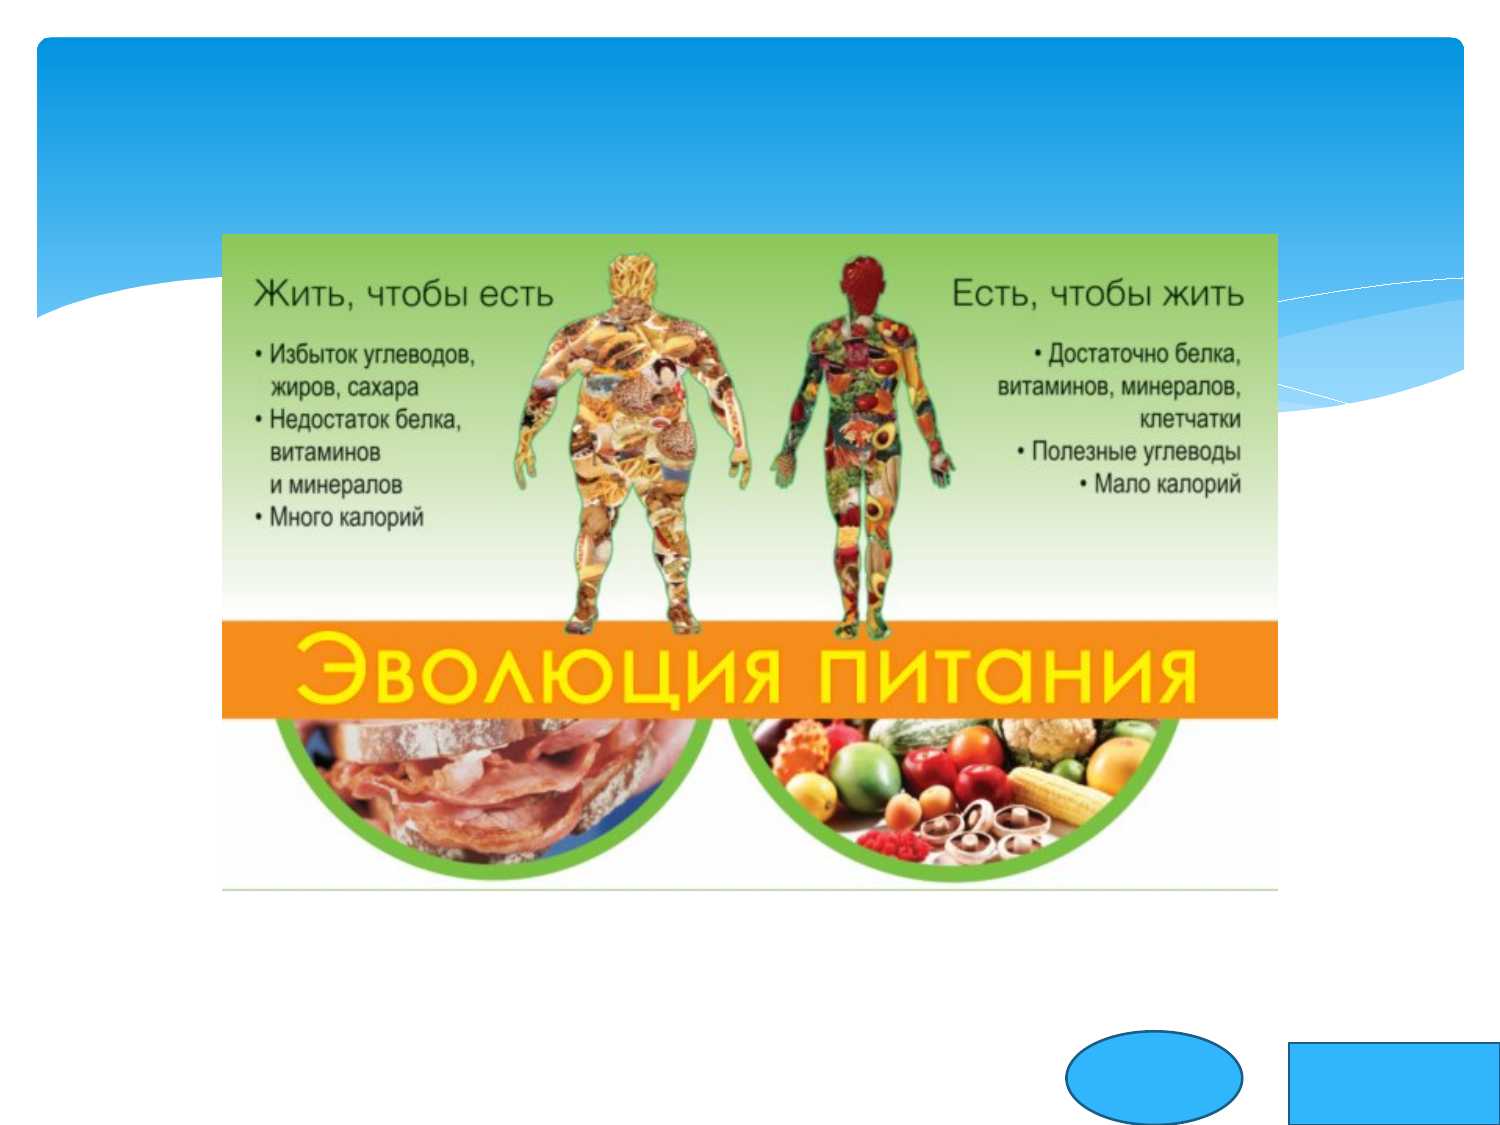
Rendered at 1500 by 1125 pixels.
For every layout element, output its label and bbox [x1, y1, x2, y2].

text_box [1288, 1042, 1500, 1125]
text_box [1065, 1029, 1244, 1125]
picture [222, 234, 1278, 891]
